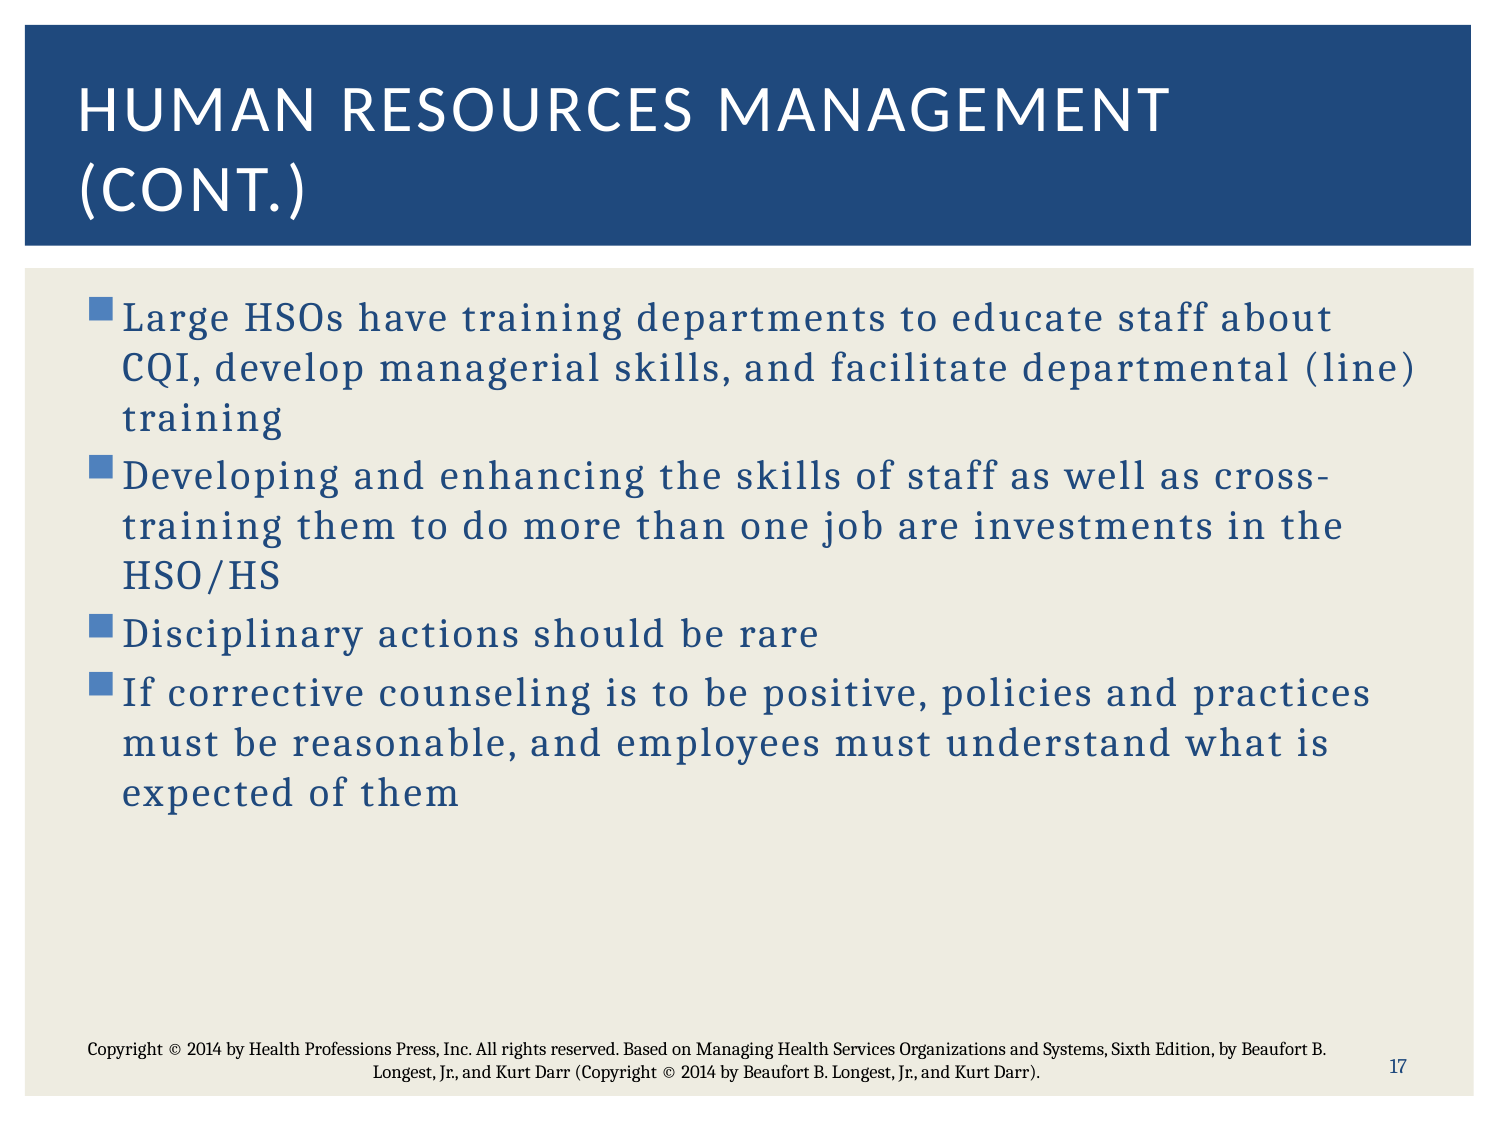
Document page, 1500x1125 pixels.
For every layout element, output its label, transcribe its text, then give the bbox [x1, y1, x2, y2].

slide_number 17 [1349, 1041, 1448, 1089]
title Human Resources Management (CONT.) [62, 58, 1438, 232]
list Large HSOs have training departments to educate staff about CQI, develop managerial skills, and facilitate departmental (line) training Developing and enhancing the skills of staff as well as cross-training them to do more than one job are investments in the HSO/HS Disciplinary actions should be rare If corrective counseling is to be positive, policies and practices must be reasonable, and employees must understand what is expected of them [62, 281, 1442, 1005]
